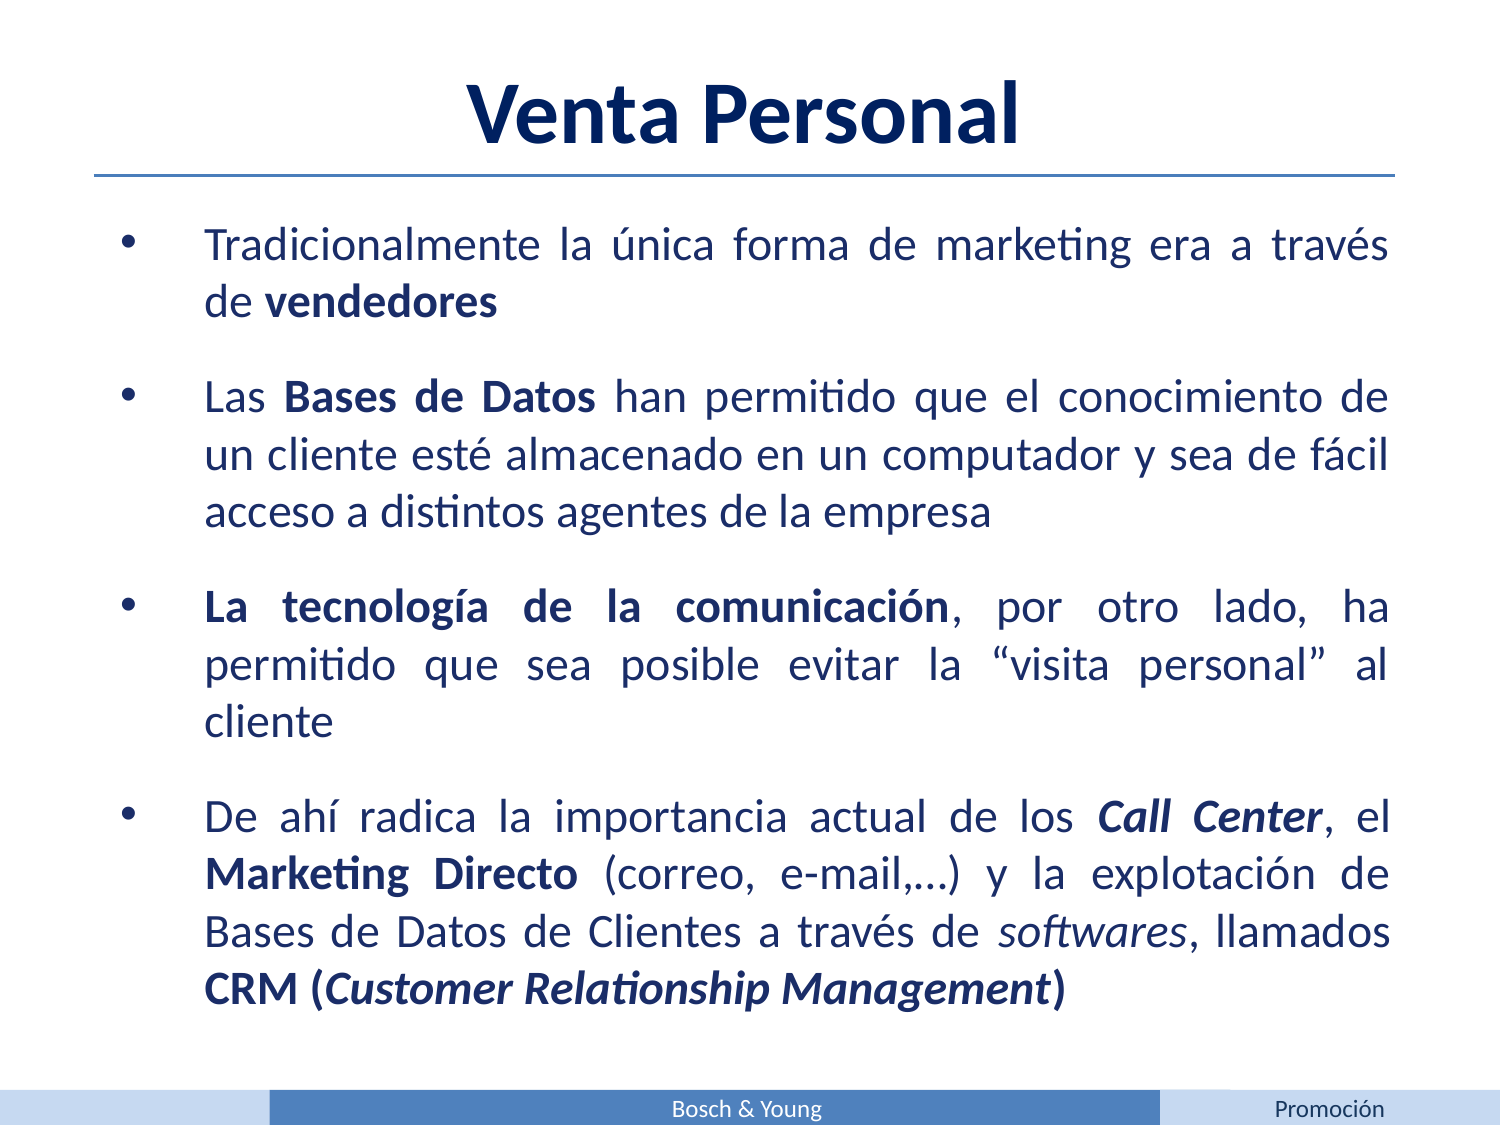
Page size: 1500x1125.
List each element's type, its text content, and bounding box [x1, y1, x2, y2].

text_box Bosch & Young [272, 1088, 1158, 1125]
text_box Promoción [1158, 1088, 1500, 1125]
text_box Venta Personal [58, 46, 1430, 170]
text_box Tradicionalmente la única forma de marketing era a través de vendedores Las Bases de Datos han permitido que el conocimiento de un cliente esté almacenado en un computador y sea de fácil acceso a distintos agentes de la empresa La tecnología de la comunicación, por otro lado, ha permitido que sea posible evitar la “visita personal” al cliente De ahí radica la importancia actual de los Call Center, el Marketing Directo (correo, e-mail,…) y la explotación de Bases de Datos de Clientes a través de softwares, llamados CRM (Customer Relationship Management) [105, 205, 1407, 1022]
text_box [0, 1088, 272, 1125]
